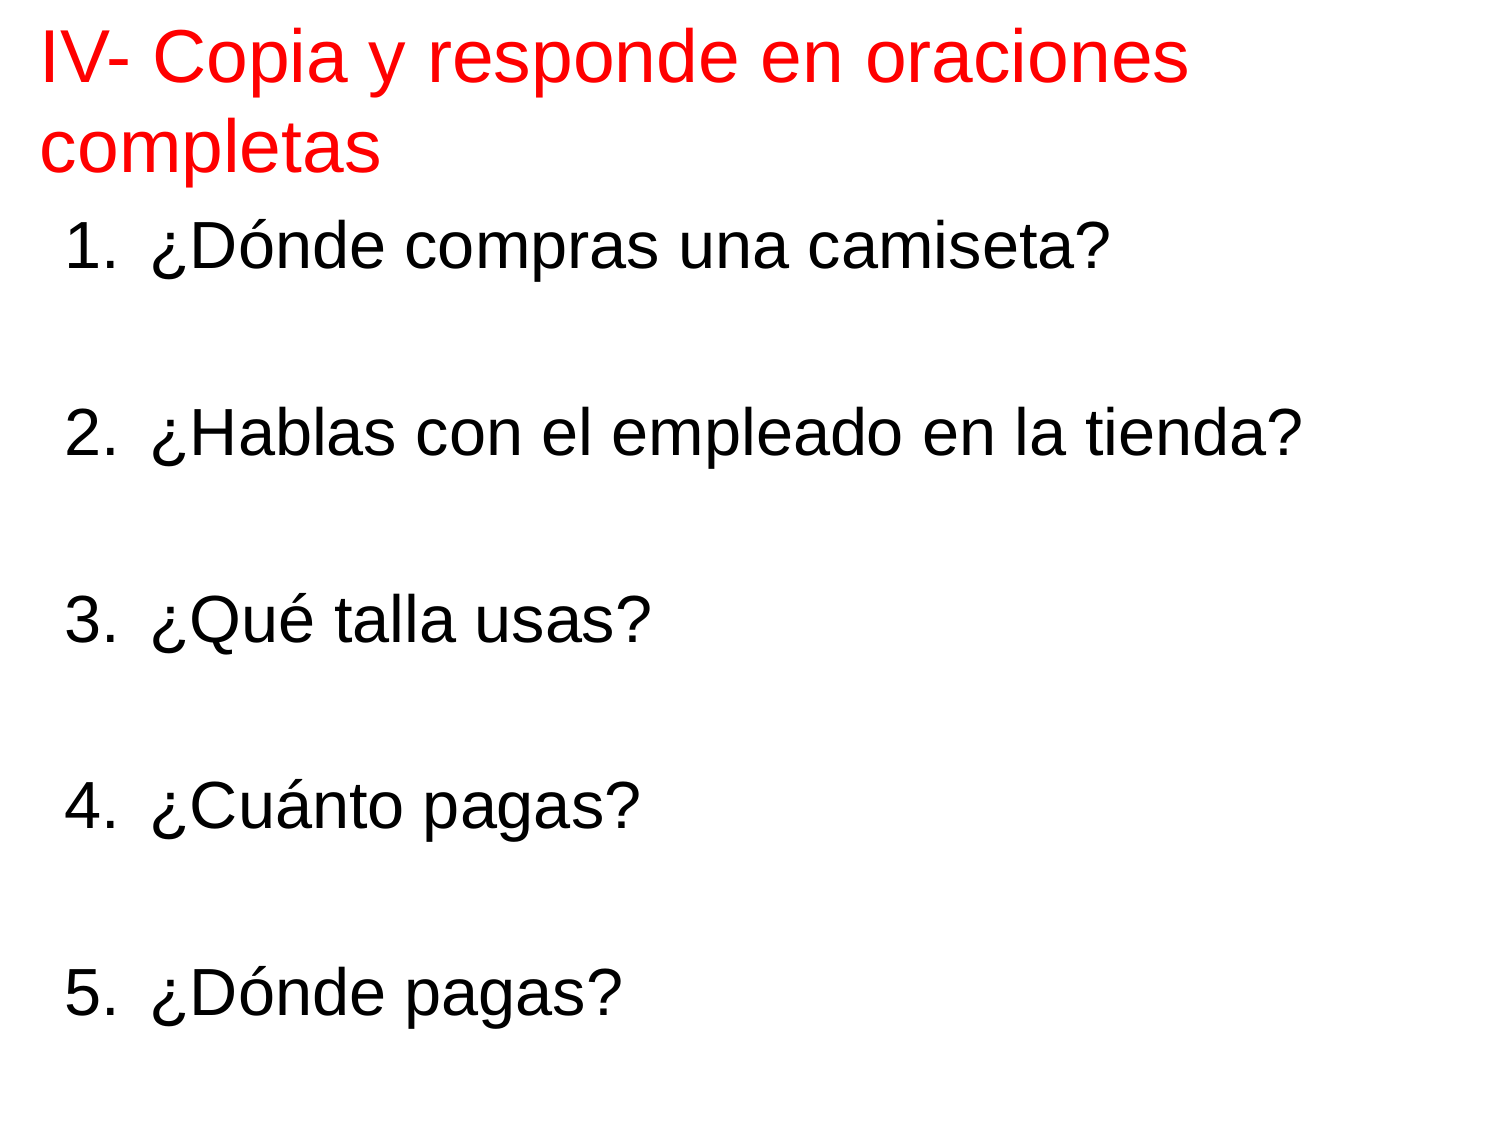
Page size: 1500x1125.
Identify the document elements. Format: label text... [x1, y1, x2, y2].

text_box IV- Copia y responde en oraciones completas [24, 0, 1500, 188]
text_box ¿Dónde compras una camiseta? ¿Hablas con el empleado en la tienda? ¿Qué talla usas? ¿Cuánto pagas? ¿Dónde pagas? [49, 195, 1400, 938]
